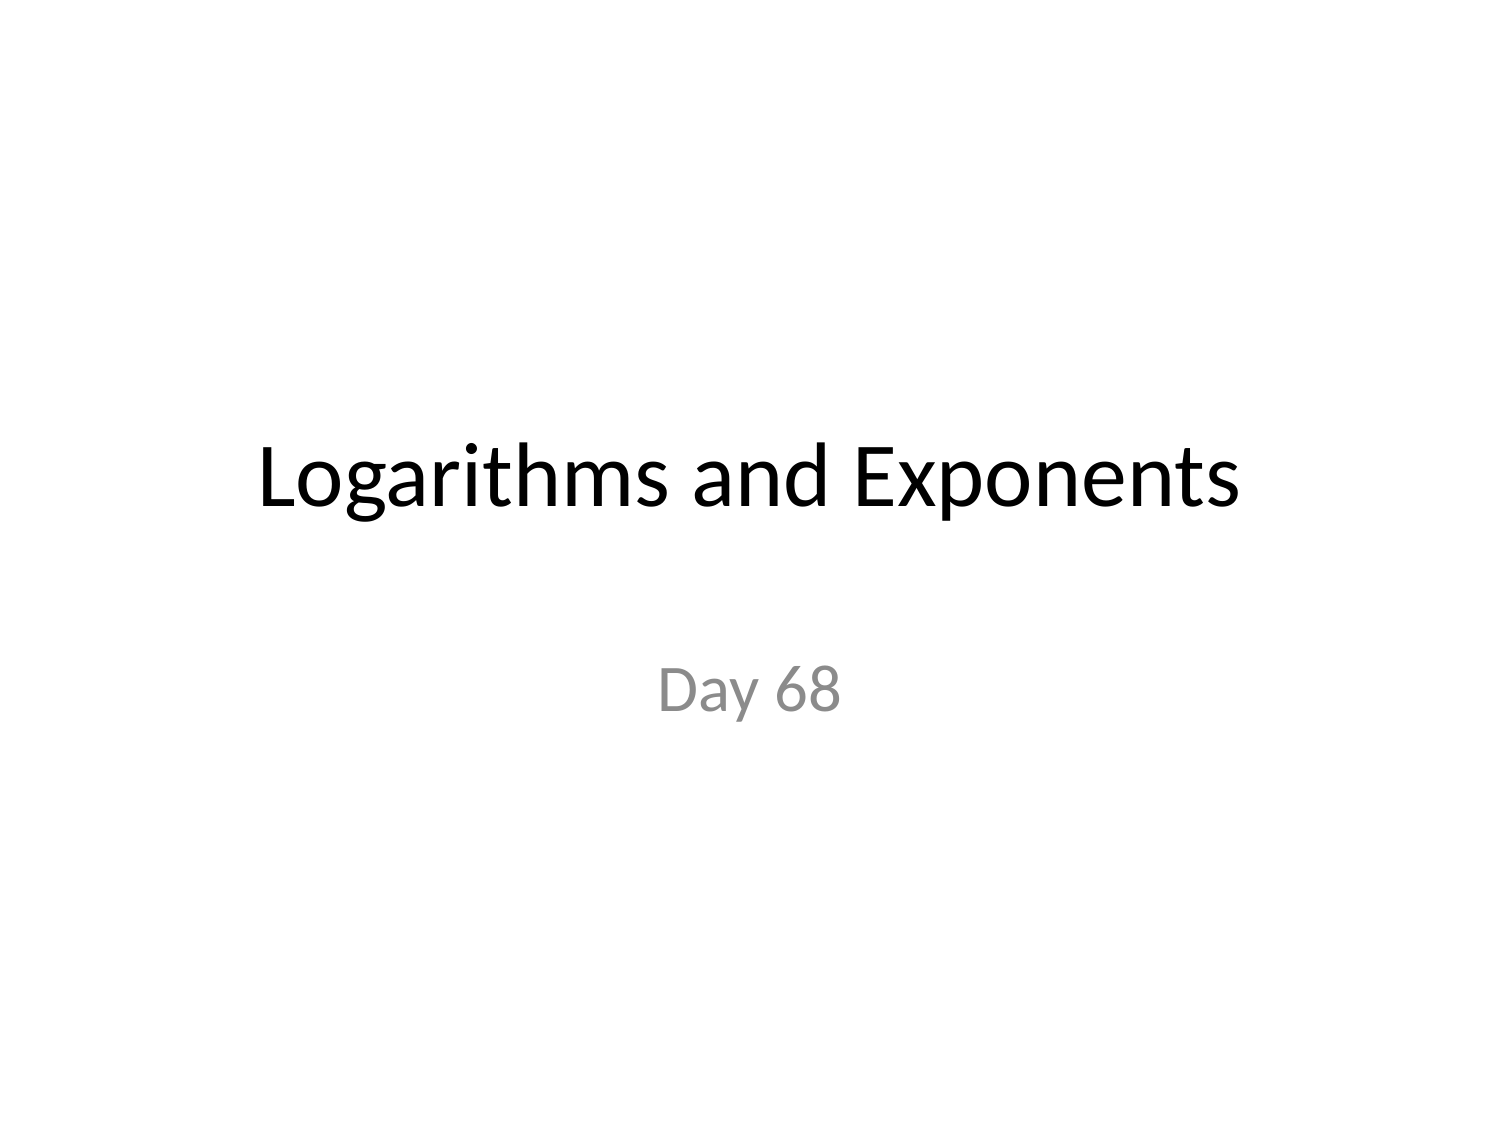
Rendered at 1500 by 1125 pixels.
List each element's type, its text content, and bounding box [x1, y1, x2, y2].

title Logarithms and Exponents [112, 349, 1388, 591]
subtitle Day 68 [225, 637, 1275, 925]
